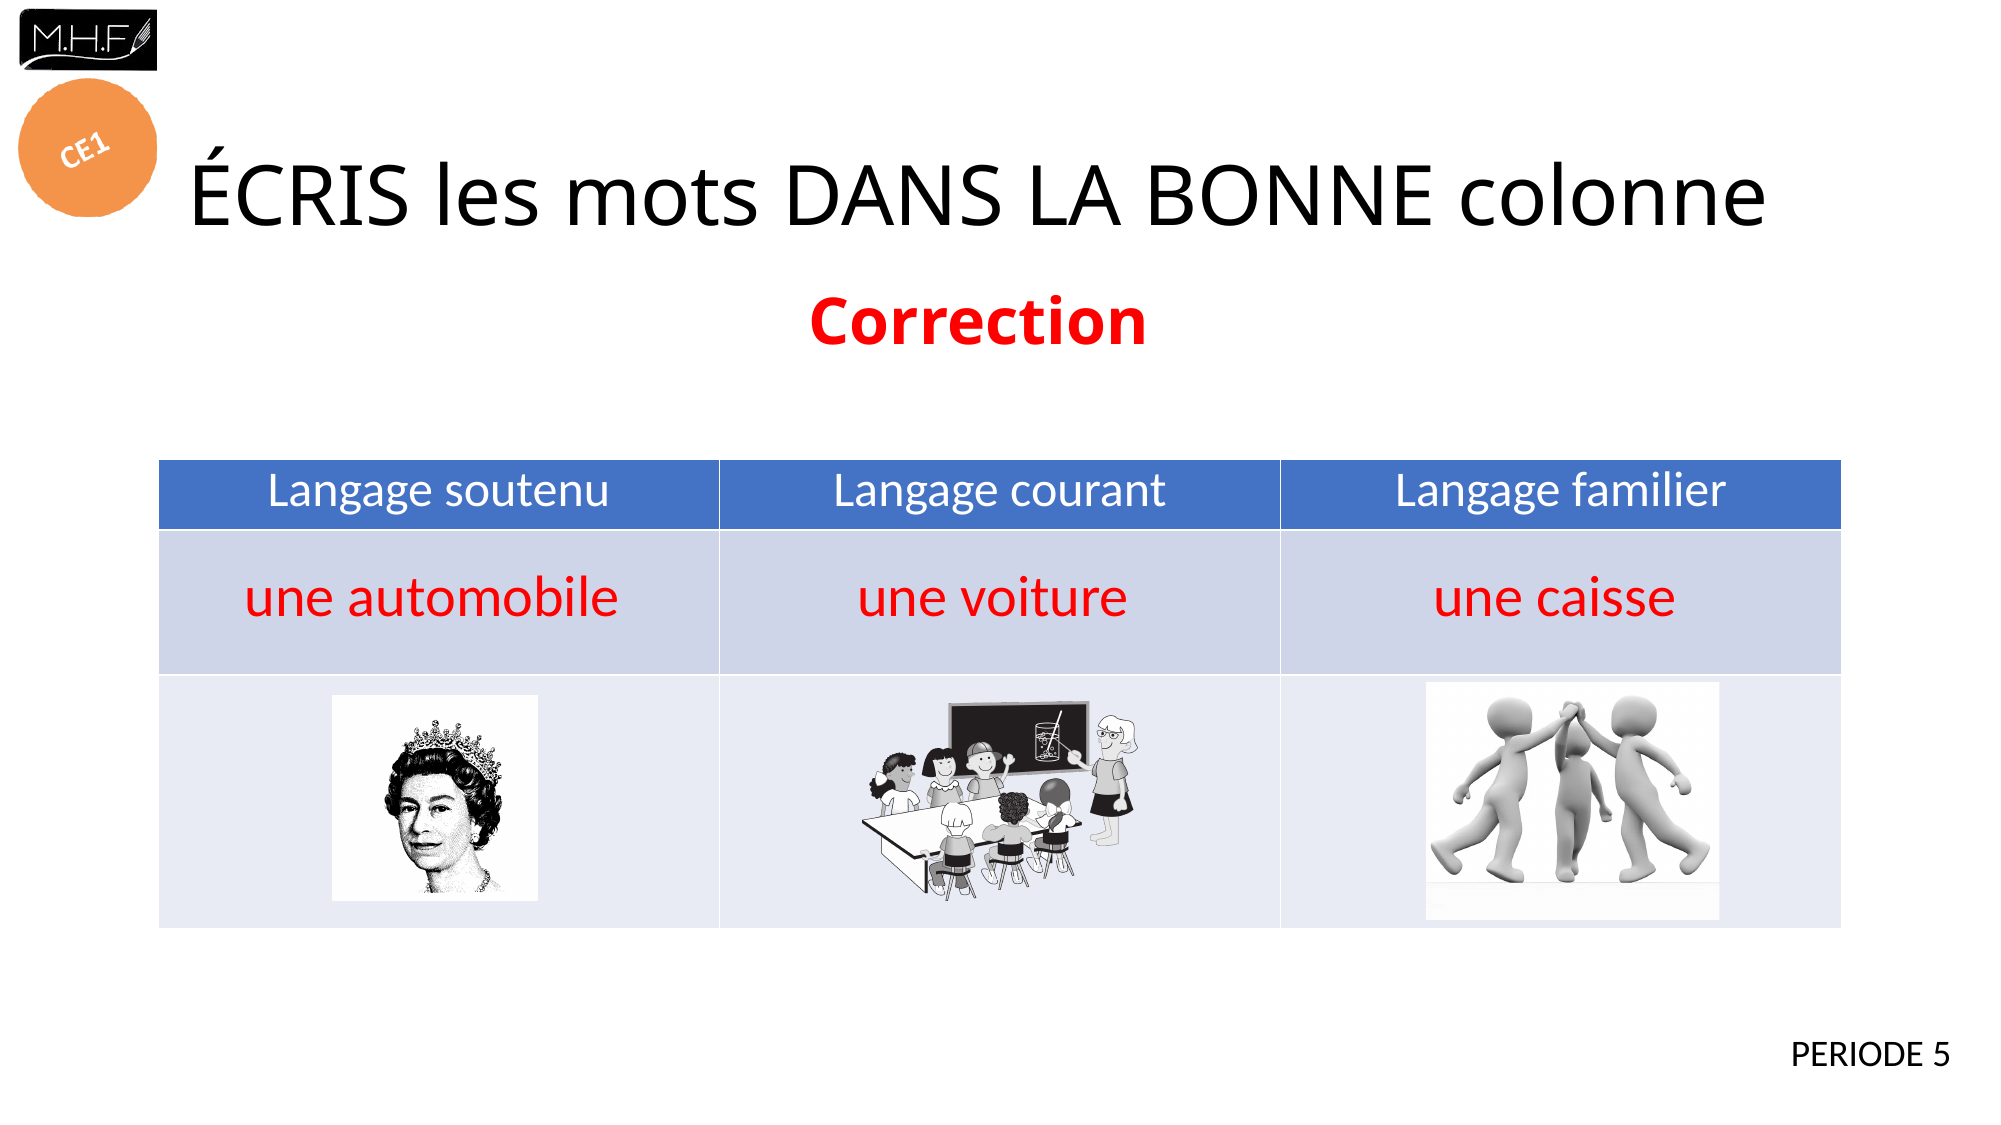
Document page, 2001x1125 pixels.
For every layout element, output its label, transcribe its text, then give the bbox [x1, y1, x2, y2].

picture [332, 695, 538, 901]
text_box PERIODE 5 [1362, 1021, 1967, 1082]
table_header Langage courant [720, 460, 1280, 529]
table_cell [1281, 676, 1841, 928]
title ÉCRIS les mots DANS LA BONNE colonne Correction [158, 99, 1800, 413]
table_header Langage soutenu [159, 460, 719, 529]
picture [862, 701, 1138, 901]
table_cell une automobile [159, 531, 719, 674]
table_cell une voiture [720, 531, 1280, 674]
table_header Langage familier [1281, 460, 1841, 529]
table_cell [159, 676, 719, 928]
table_cell une caisse [1281, 531, 1841, 674]
picture [1425, 682, 1720, 920]
table_cell [720, 676, 1280, 928]
picture [16, 7, 157, 74]
picture [18, 78, 157, 218]
